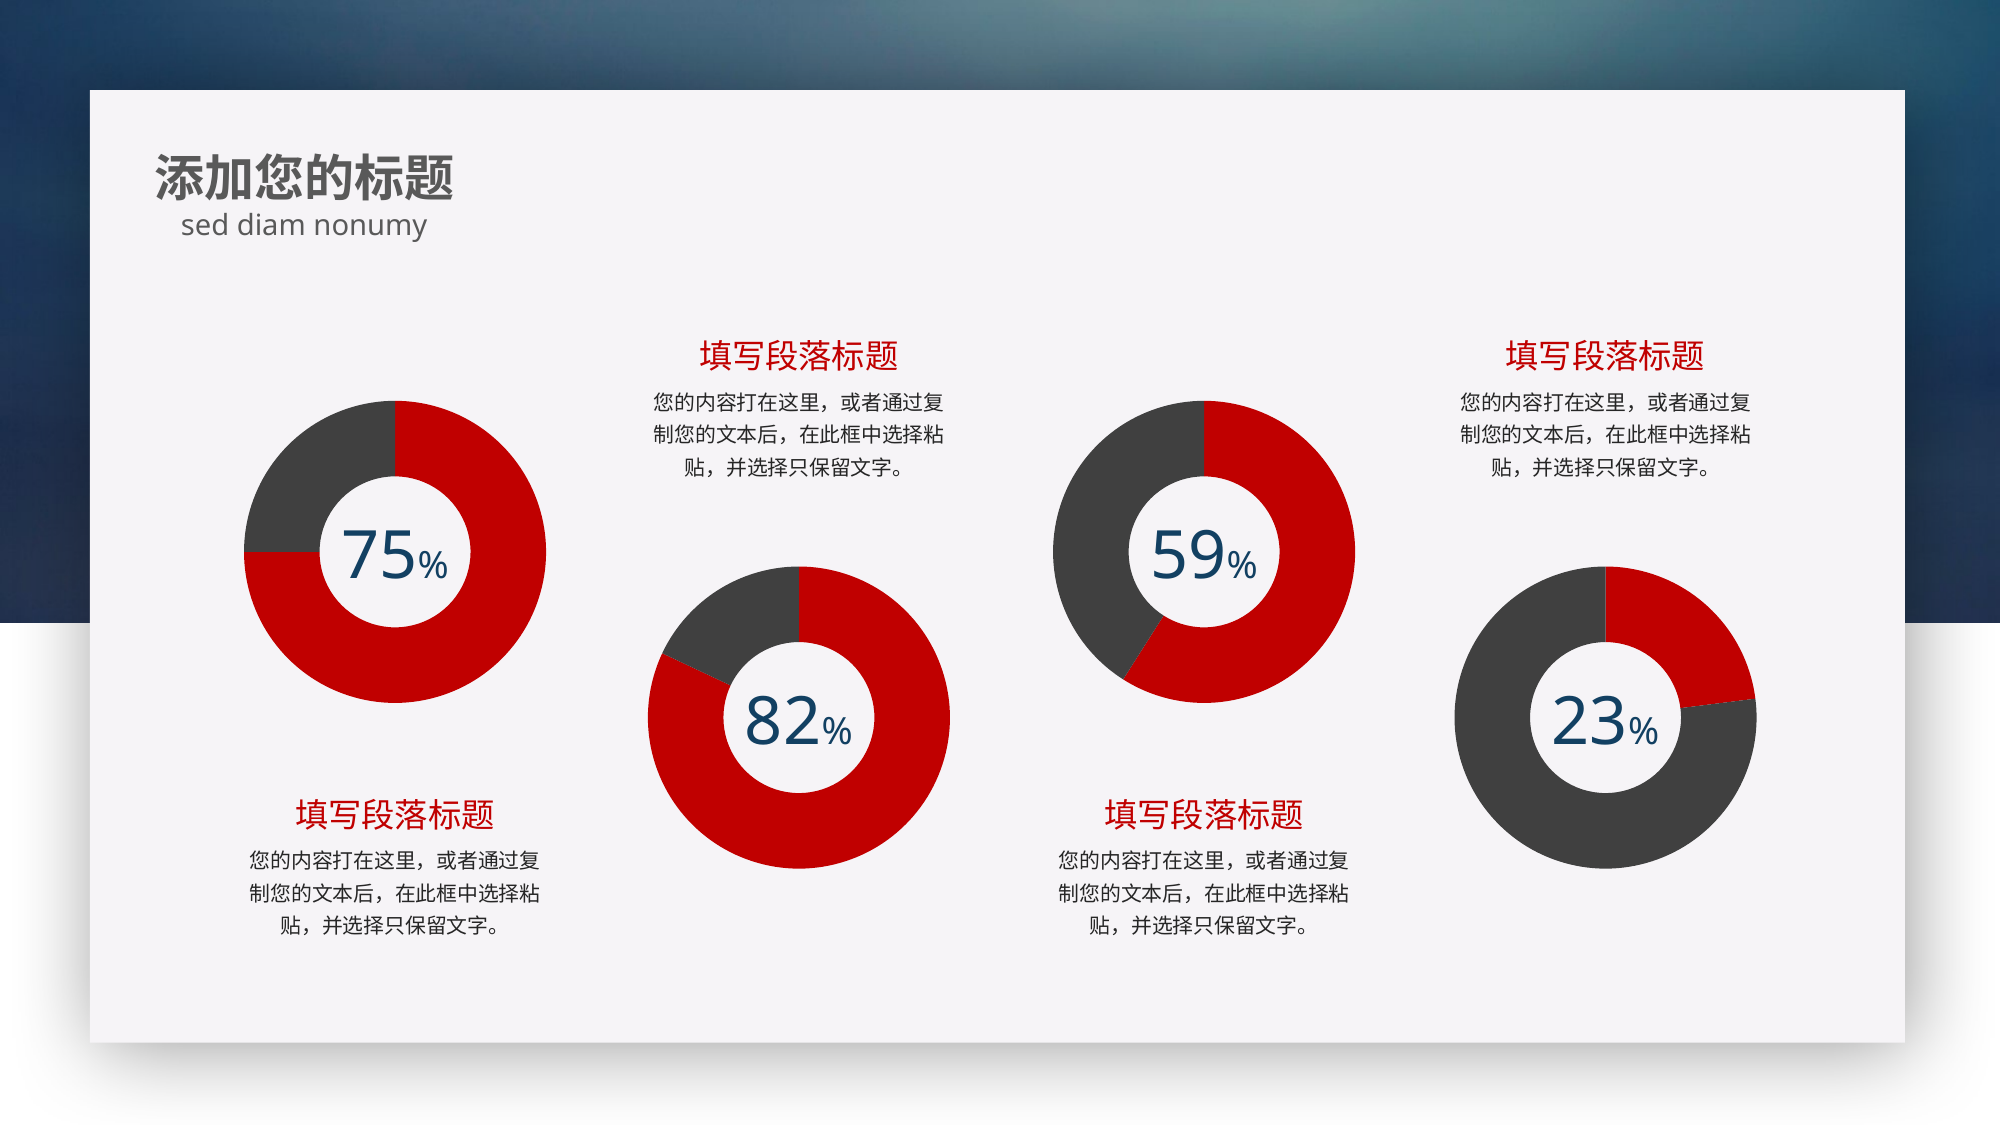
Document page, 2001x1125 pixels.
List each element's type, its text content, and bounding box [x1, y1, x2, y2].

text_box 添加您的标题 sed diam nonumy [139, 138, 469, 249]
text_box 您的内容打在这里，或者通过复制您的文本后，在此框中选择粘贴，并选择只保留文字。 [1040, 833, 1368, 946]
text_box 填写段落标题 [280, 774, 510, 834]
text_box 填写段落标题 [684, 315, 914, 376]
picture [0, 0, 2000, 623]
text_box 您的内容打在这里，或者通过复制您的文本后，在此框中选择粘贴，并选择只保留文字。 [1441, 374, 1770, 487]
chart [641, 555, 957, 880]
chart [1448, 555, 1763, 880]
chart [237, 389, 553, 715]
chart [1046, 389, 1362, 715]
text_box 填写段落标题 [1089, 774, 1319, 834]
text_box 您的内容打在这里，或者通过复制您的文本后，在此框中选择粘贴，并选择只保留文字。 [635, 374, 963, 487]
text_box 填写段落标题 [1490, 315, 1721, 376]
text_box 您的内容打在这里，或者通过复制您的文本后，在此框中选择粘贴，并选择只保留文字。 [231, 833, 559, 946]
